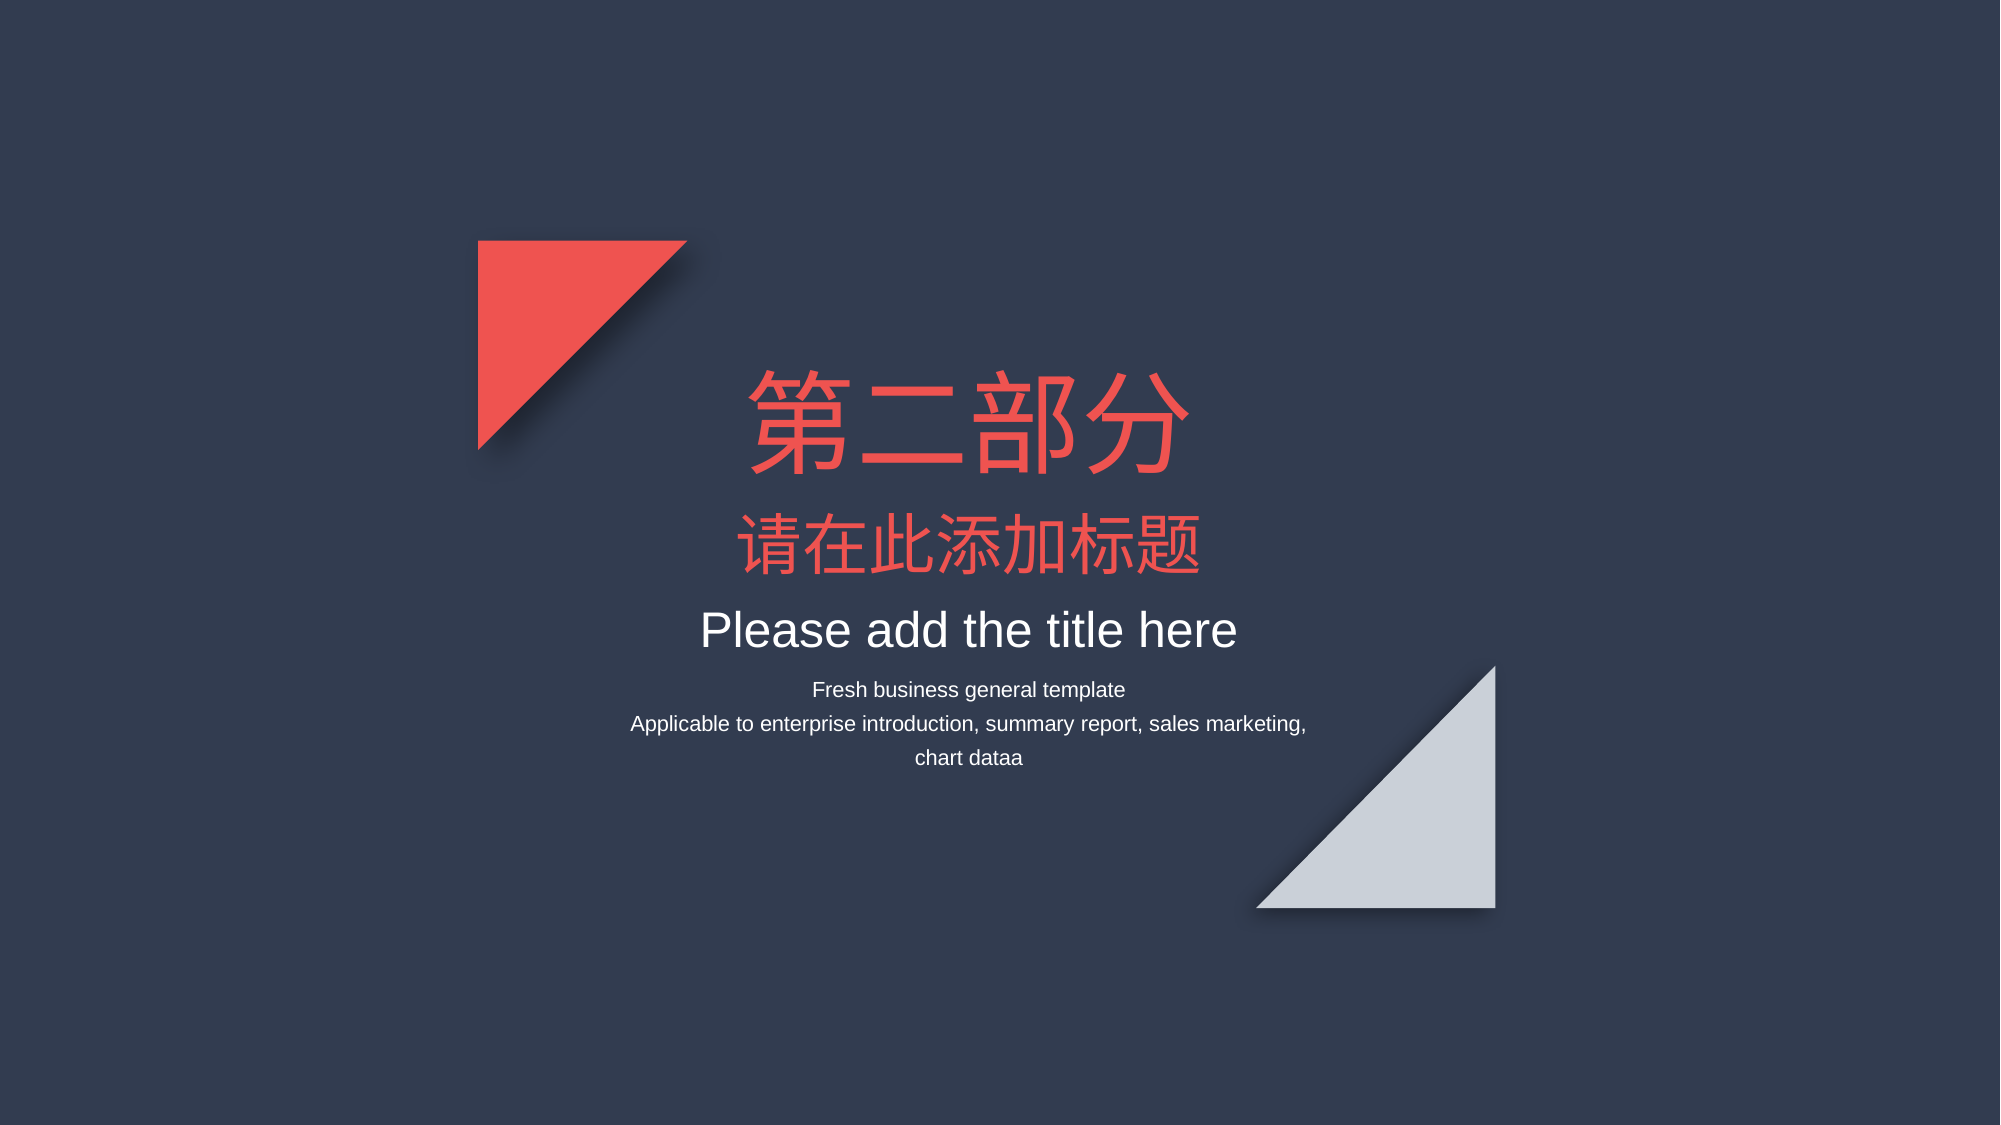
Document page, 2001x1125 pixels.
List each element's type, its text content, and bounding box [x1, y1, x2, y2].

text_box [477, 239, 690, 453]
text_box Fresh business general template Applicable to enterprise introduction, summary report, sales marketing, chart dataa [611, 660, 1326, 778]
text_box Please add the title here [684, 590, 1254, 665]
text_box 第二部分 [678, 345, 1260, 496]
text_box [1253, 663, 1497, 910]
text_box 请在此添加标题 [678, 496, 1260, 590]
